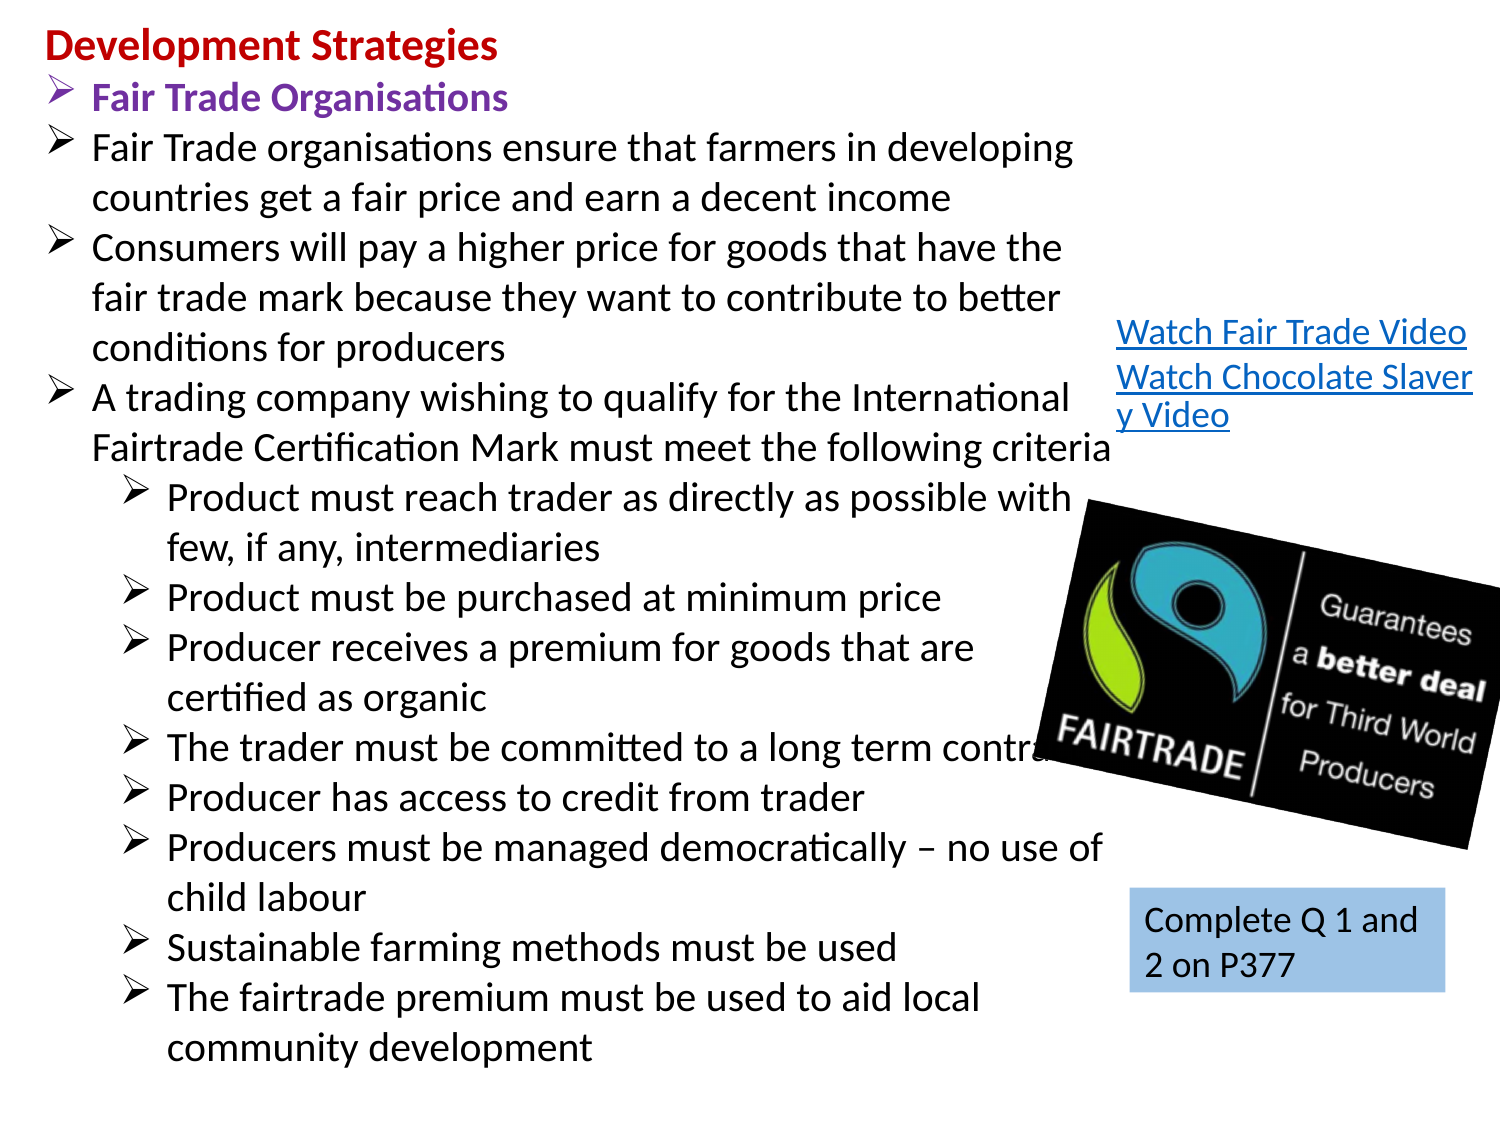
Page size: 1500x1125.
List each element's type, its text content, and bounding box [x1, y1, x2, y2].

text_box Complete Q 1 and 2 on P377 [1129, 887, 1446, 993]
text_box Development Strategies Fair Trade Organisations Fair Trade organisations ensure that farmers in developing countries get a fair price and earn a decent income Consumers will pay a higher price for goods that have the fair trade mark because they want to contribute to better conditions for producers A trading company wishing to qualify for the International Fairtrade Certification Mark must meet the following criteria Product must reach trader as directly as possible with few, if any, intermediaries Product must be purchased at minimum price Producer receives a premium for goods that are certified as organic The trader must be committed to a long term contract Producer has access to credit from trader Producers must be managed democratically – no use of child labour Sustainable farming methods must be used The fairtrade premium must be used to aid local community development [30, 6, 1130, 1078]
text_box Watch Fair Trade Video Watch Chocolate Slavery Video [1101, 299, 1500, 405]
picture [1034, 500, 1500, 849]
